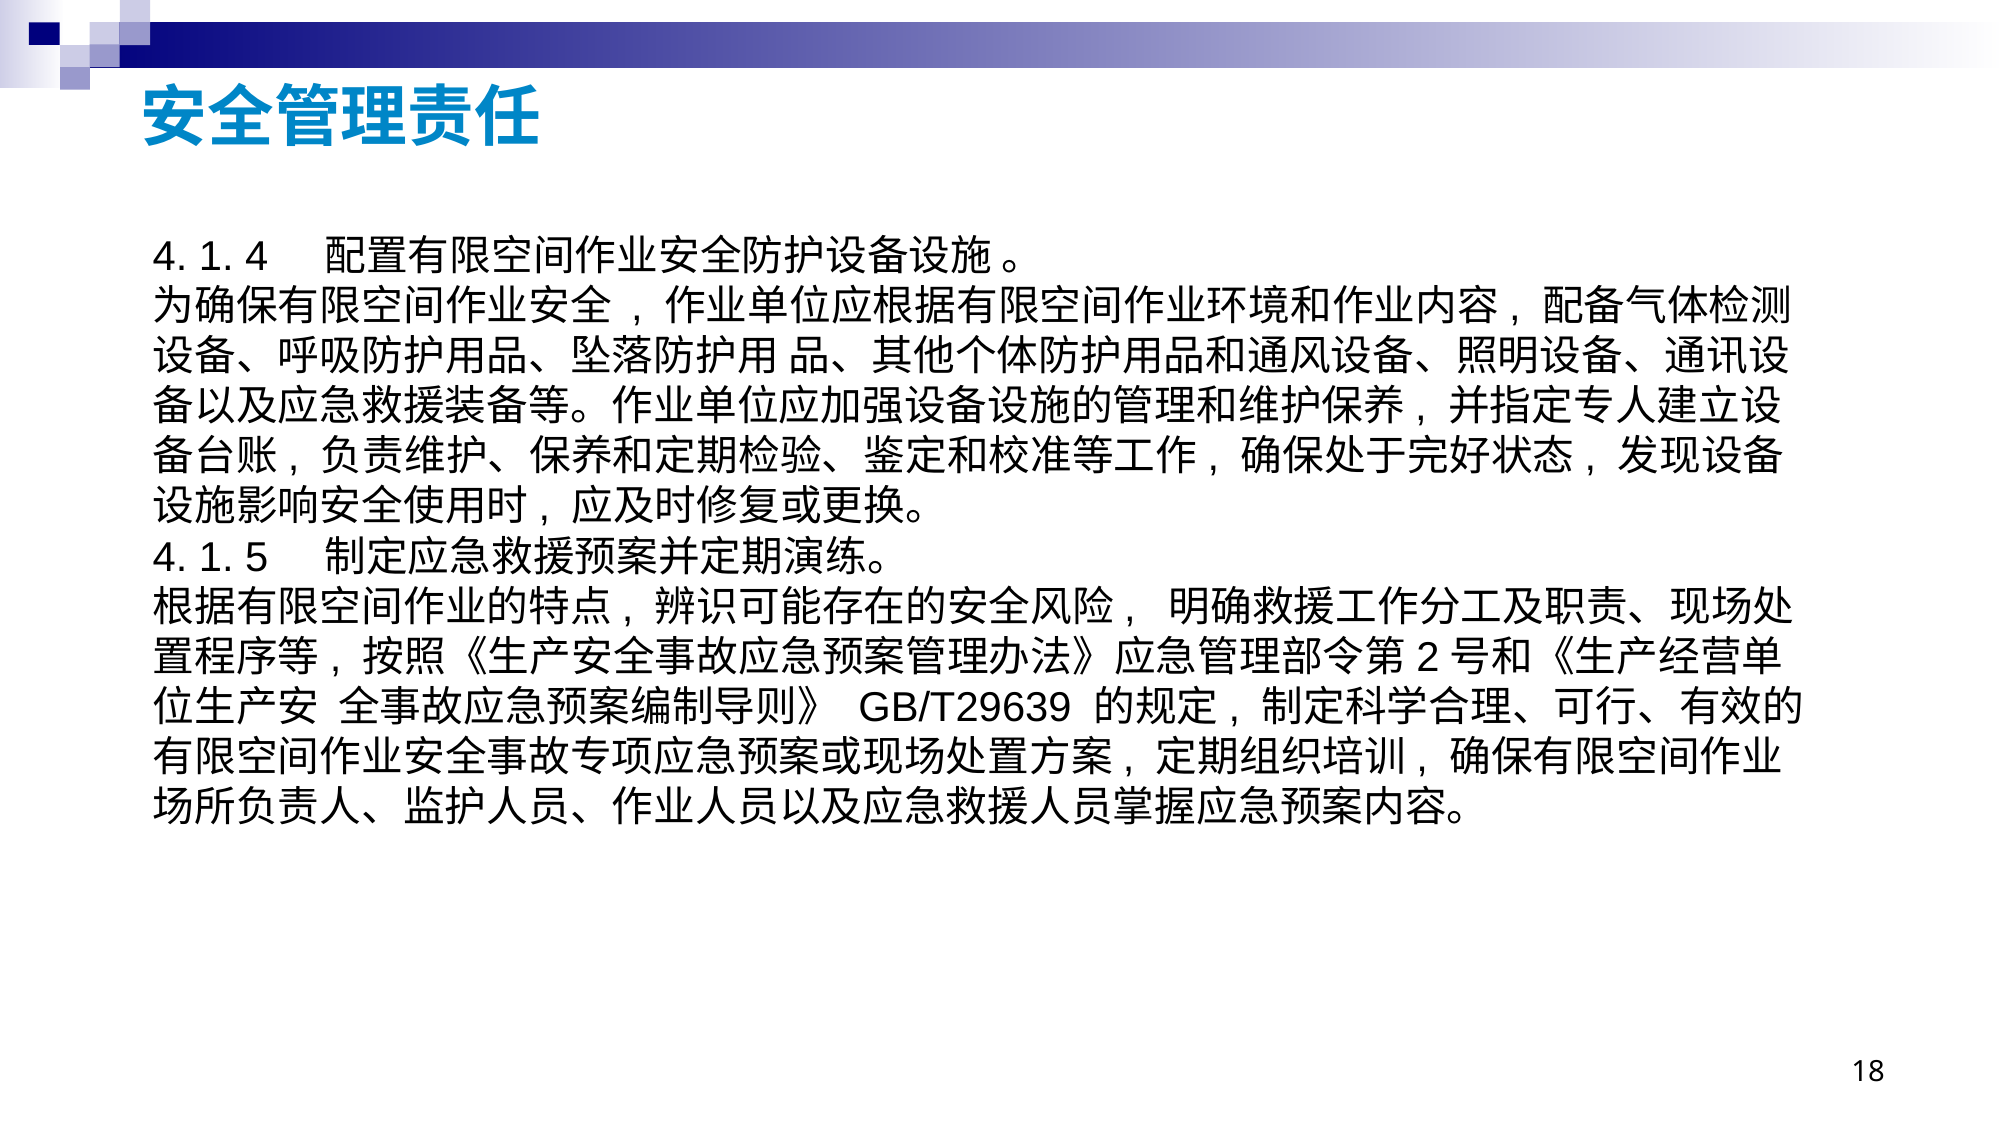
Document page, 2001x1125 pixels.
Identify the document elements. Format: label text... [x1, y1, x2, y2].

slide_number 18 [1433, 1025, 1900, 1100]
text_box 4. 1. 4 配置有限空间作业安全防护设备设施 。 为确保有限空间作业安全 , 作业单位应根据有限空间作业环境和作业内容, 配备气体检测设备、呼吸防护用品、坠落防护用 品、其他个体防护用品和通风设备、照明设备、通讯设备以及应急救援装备等。作业单位应加强设备设施的管理和维护保养, 并指定专人建立设备台账, 负责维护、保养和定期检验、鉴定和校准等工作, 确保处于完好状态, 发现设备设施影响安全使用时, 应及时修复或更换。 4. 1. 5 制定应急救援预案并定期演练。 根据有限空间作业的特点, 辨识可能存在的安全风险, 明确救援工作分工及职责、现场处置程序等, 按照《生产安全事故应急预案管理办法》应急管理部令第2号和《生产经营单位生产安 全事故应急预案编制导则》 GB/T29639 的规定, 制定科学合理、可行、有效的有限空间作业安全事故专项应急预案或现场处置方案, 定期组织培训, 确保有限空间作业场所负责人、监护人员、作业人员以及应急救援人员掌握应急预案内容。 [137, 221, 1827, 887]
title 安全管理责任 [125, 66, 575, 162]
